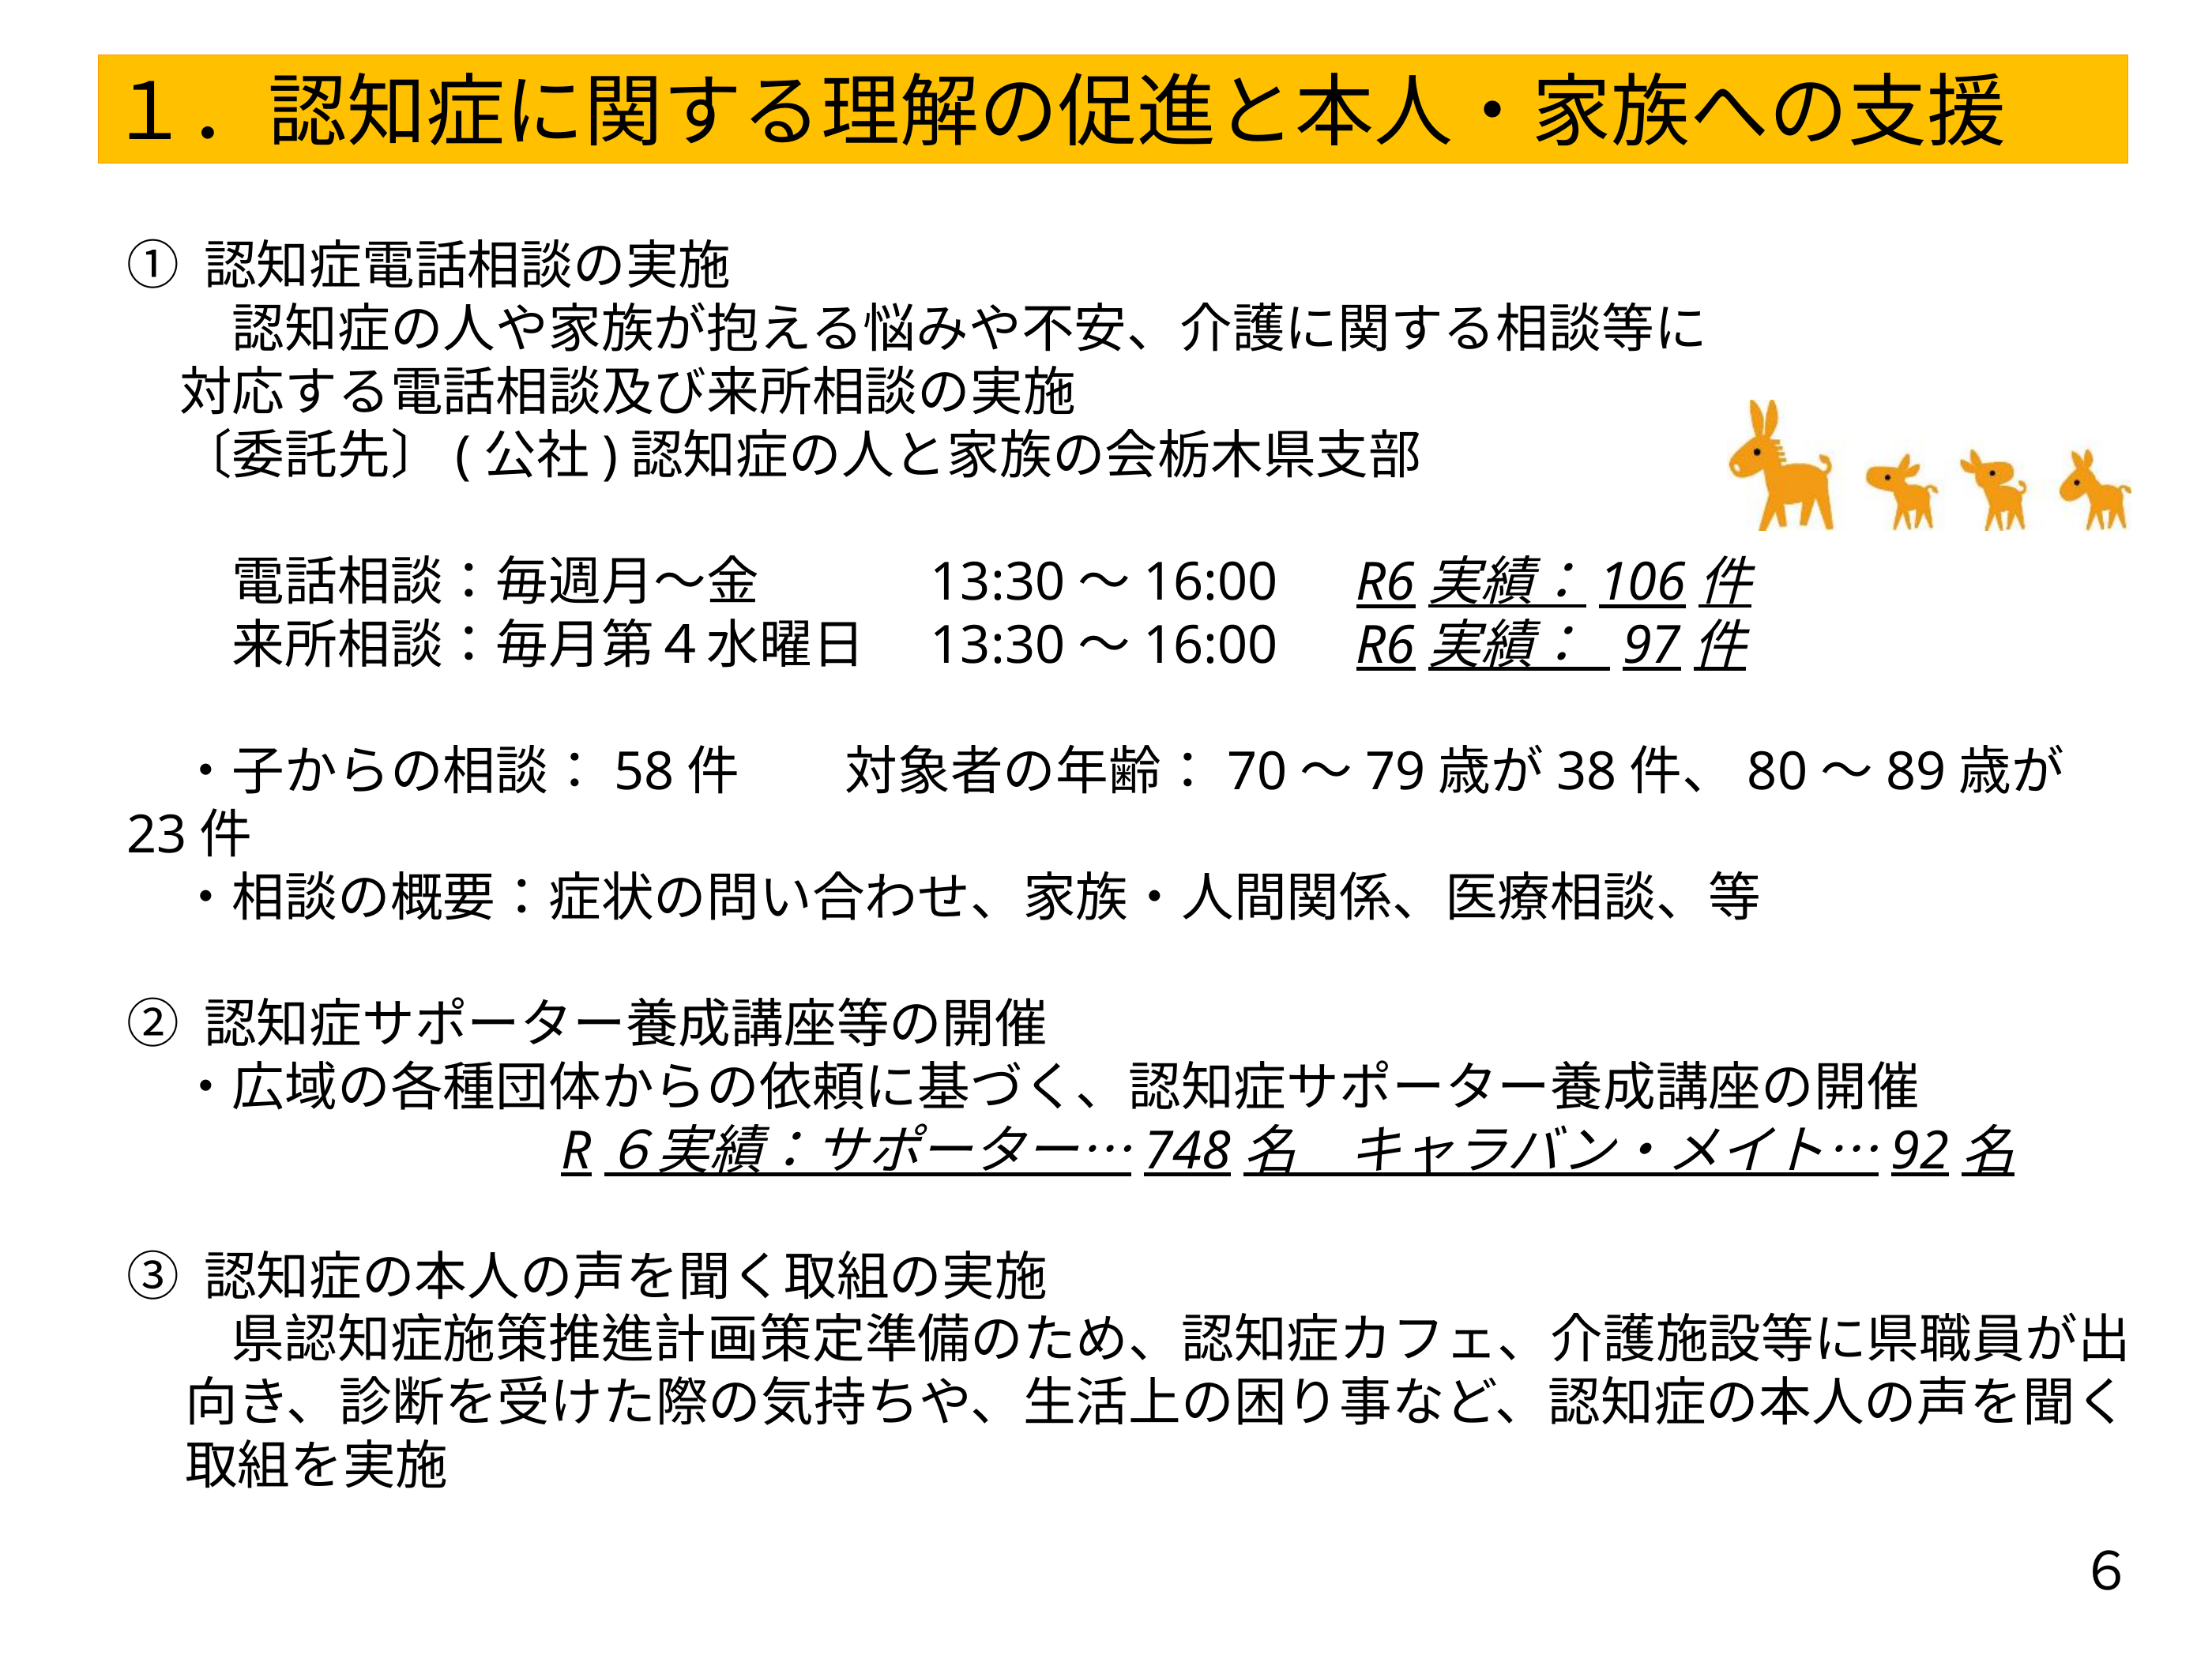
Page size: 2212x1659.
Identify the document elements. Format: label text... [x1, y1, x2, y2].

text_box ６ [1628, 1524, 2145, 1613]
text_box ① 認知症電話相談の実施 認知症の人や家族が抱える悩みや不安、介護に関する相談等に 対応する電話相談及び来所相談の実施 〔委託先〕(公社)認知症の人と家族の会栃木県支部 電話相談：毎週月～金 13:30～16:00 R6実績：106件 来所相談：毎月第４水曜日 13:30～16:00 R6実績： 97件 ・子からの相談：58件 対象者の年齢：70～79歳が38件、80～89歳が23件 ・相談の概要：症状の問い合わせ、家族・人間関係、医療相談、等 ② 認知症サポーター養成講座等の開催 ・広域の各種団体からの依頼に基づく、認知症サポーター養成講座の開催 R６実績：サポーター…748名 キャラバン・メイト…92名 ③ 認知症の本人の声を聞く取組の実施 県認知症施策推進計画策定準備のため、認知症カフェ、介護施設等に県職員が出向き、診断を受けた際の気持ちや、生活上の困り事など、認知症の本人の声を聞く取組を実施 [115, 162, 2146, 1501]
picture [1727, 400, 2131, 531]
title １．認知症に関する理解の促進と本人・家族への支援 [98, 55, 2128, 164]
